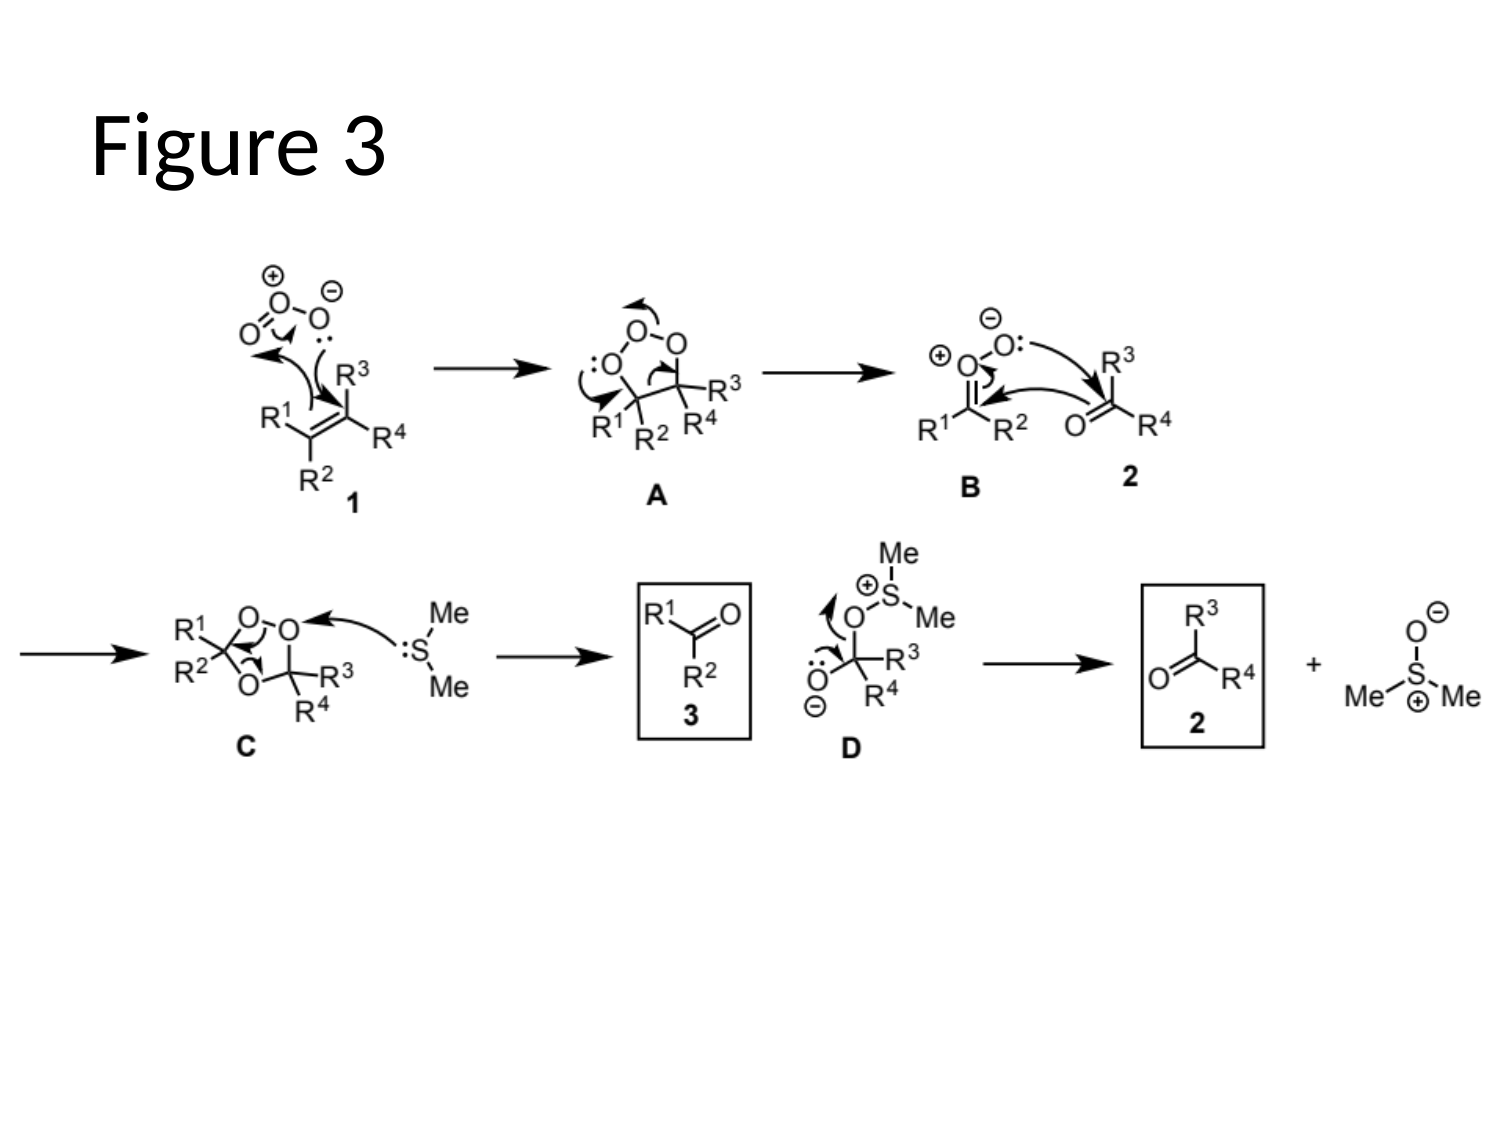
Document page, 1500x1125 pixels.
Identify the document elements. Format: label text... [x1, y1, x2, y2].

picture [14, 260, 1486, 770]
title Figure 3 [75, 45, 1425, 233]
